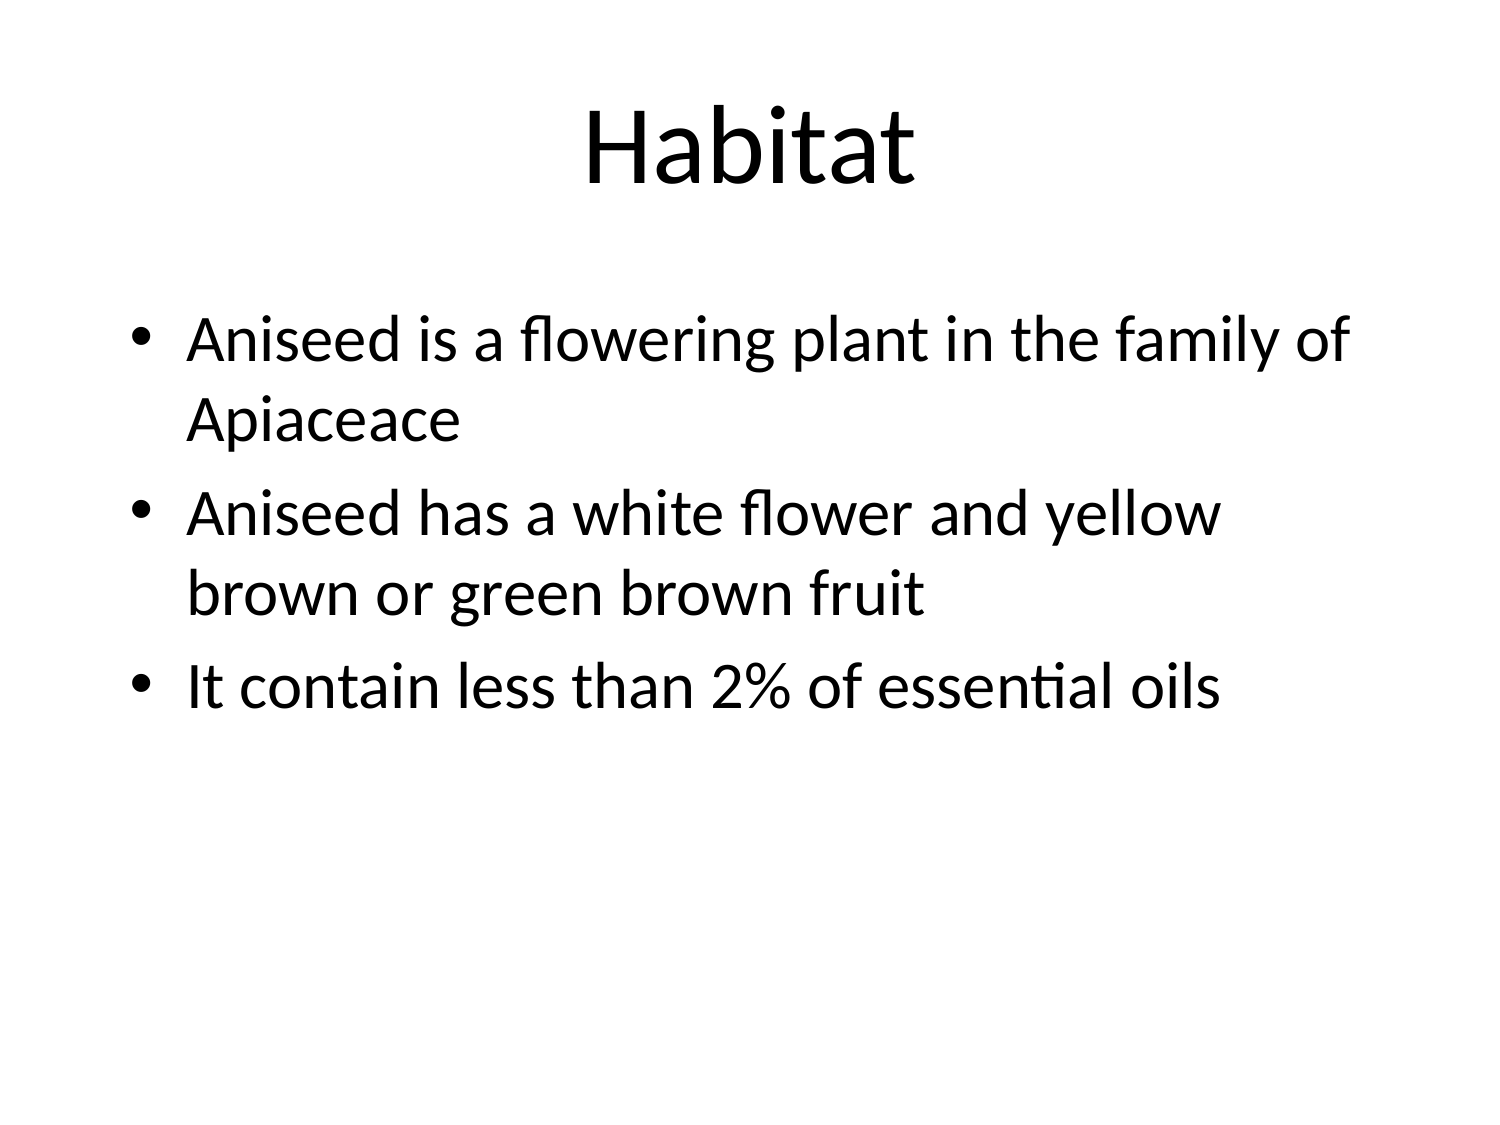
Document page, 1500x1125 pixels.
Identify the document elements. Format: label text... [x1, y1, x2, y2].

title Habitat [75, 45, 1425, 233]
list Aniseed is a flowering plant in the family of Apiaceace Aniseed has a white flower and yellow brown or green brown fruit It contain less than 2% of essential oils [114, 287, 1386, 1100]
